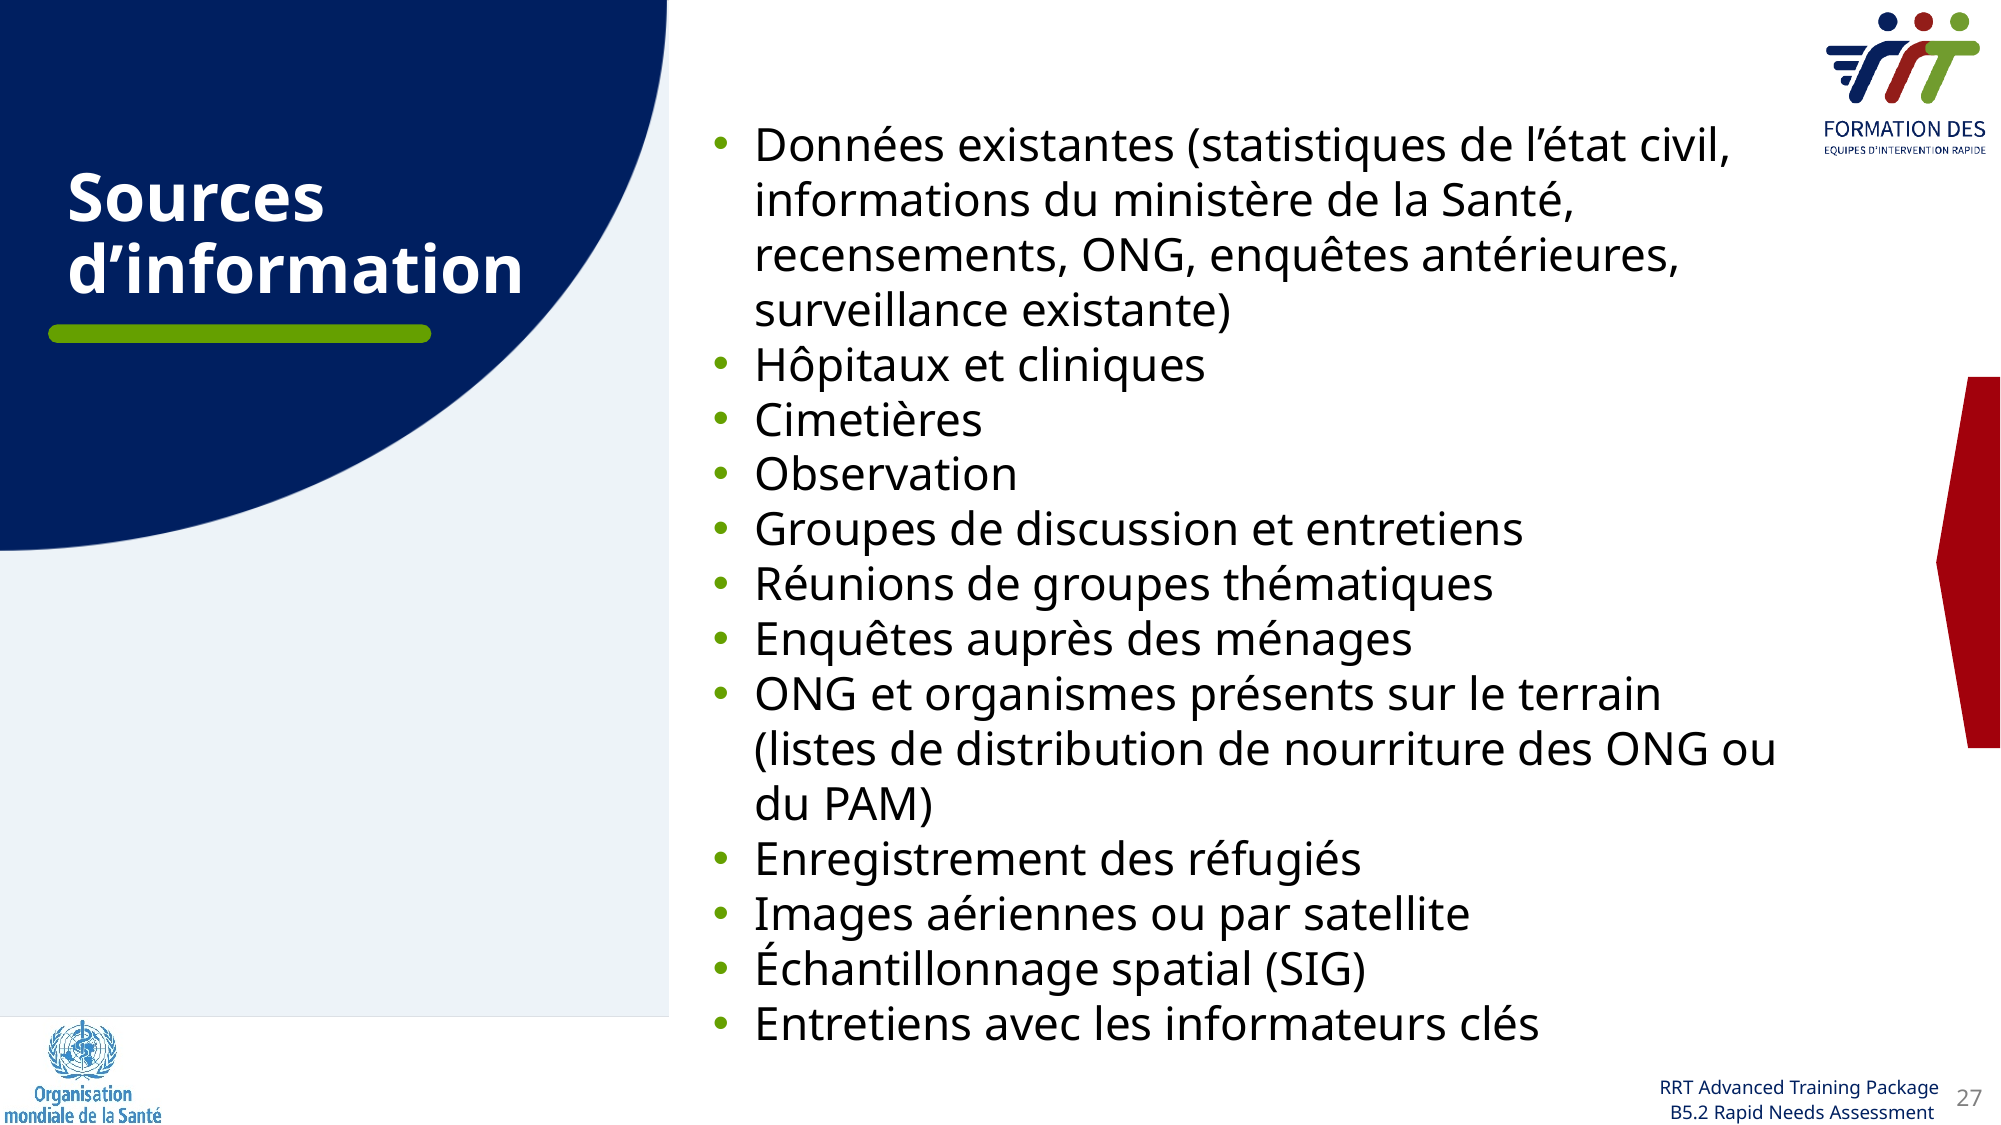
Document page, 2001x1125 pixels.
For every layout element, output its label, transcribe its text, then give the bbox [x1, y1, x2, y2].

text_box Données existantes (statistiques de l’état civil, informations du ministère de la Santé, recensements, ONG, enquêtes antérieures, surveillance existante) Hôpitaux et cliniques Cimetières Observation Groupes de discussion et entretiens Réunions de groupes thématiques Enquêtes auprès des ménages ONG et organismes présents sur le terrain (listes de distribution de nourriture des ONG ou du PAM) Enregistrement des réfugiés Images aériennes ou par satellite Échantillonnage spatial (SIG) Entretiens avec les informateurs clés [705, 107, 1799, 1058]
text_box Sources d’information [60, 138, 596, 333]
picture [1824, 11, 1986, 156]
picture [0, 0, 669, 1124]
